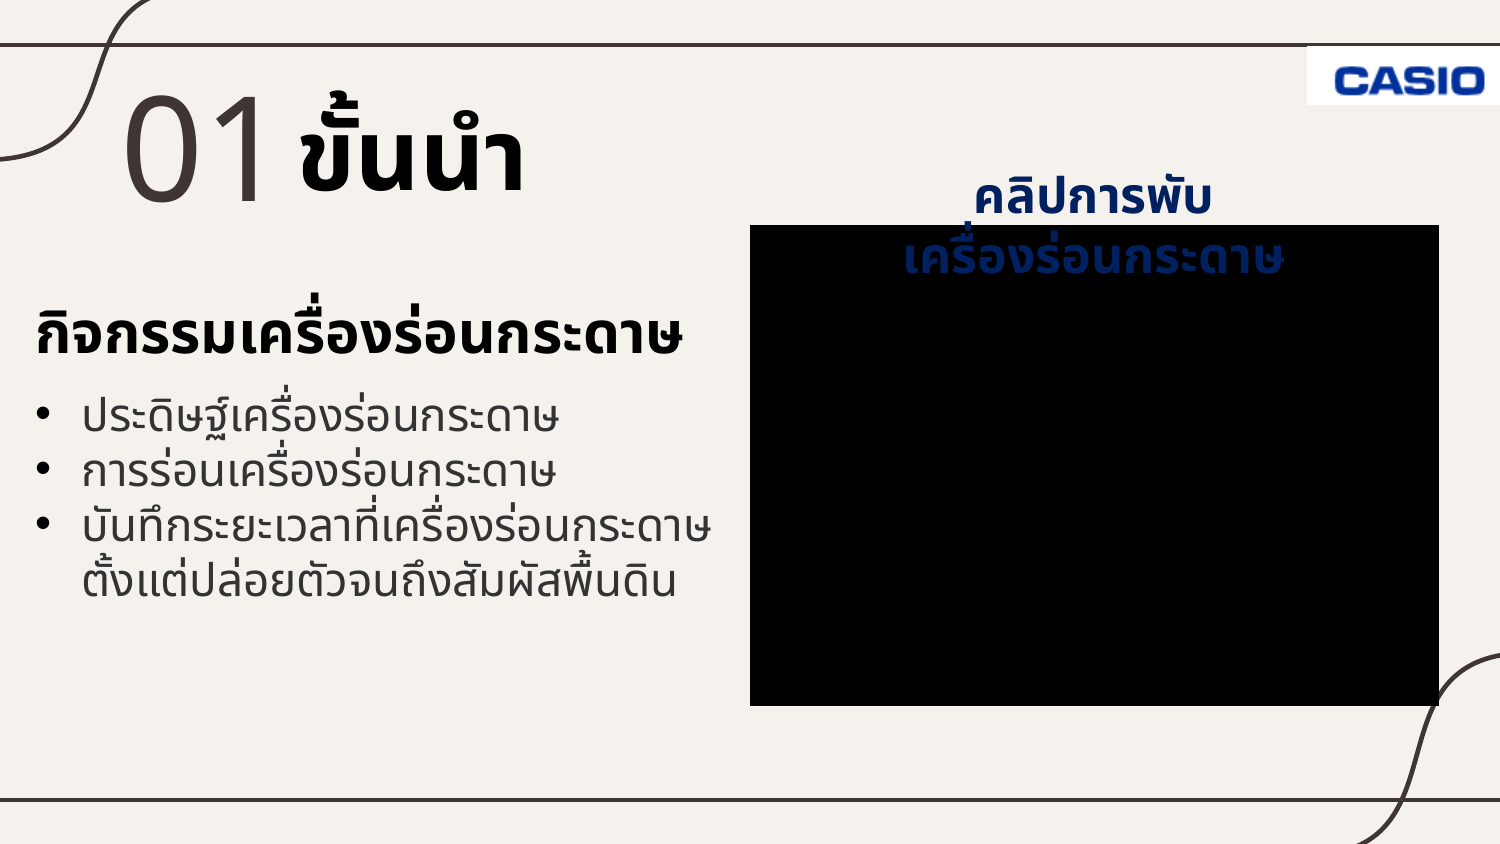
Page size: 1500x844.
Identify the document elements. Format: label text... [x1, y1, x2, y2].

title 01 [105, 40, 376, 201]
title ขั้นนำ [376, 75, 667, 201]
text_box กิจกรรมเครื่องร่อนกระดาษ [20, 279, 744, 378]
text_box คลิปการพับเครื่องร่อนกระดาษ [869, 156, 1320, 223]
picture [1307, 46, 1500, 105]
text_box ประดิษฐ์เครื่องร่อนกระดาษ การร่อนเครื่องร่อนกระดาษ บันทึกระยะเวลาที่เครื่องร่อนกระดาษ ตั้งแต่ปล่อยตัวจนถึงสัมผัสพื้นดิน [19, 378, 744, 614]
picture [749, 225, 1440, 706]
